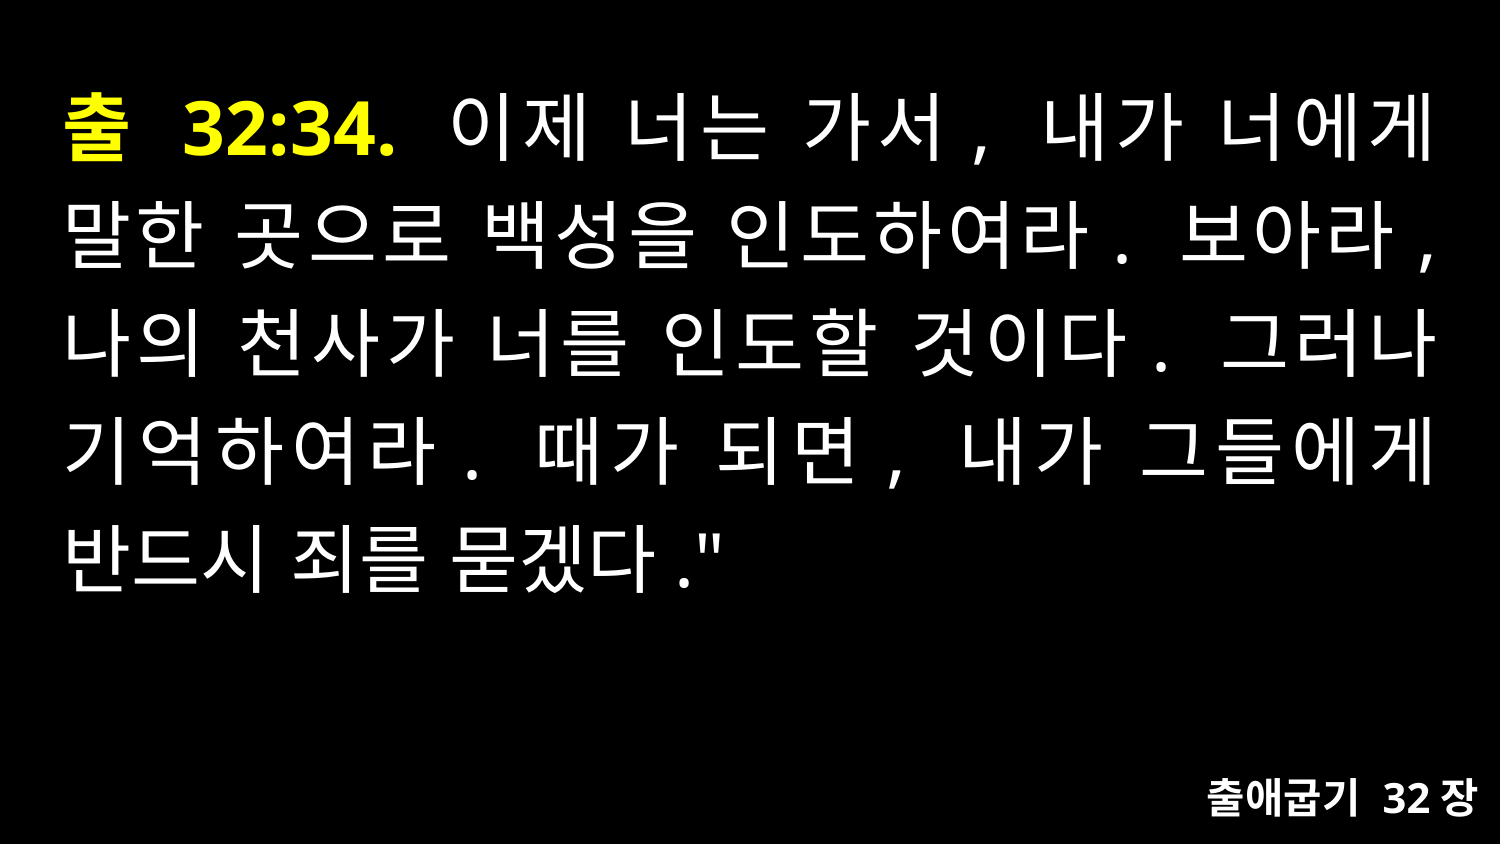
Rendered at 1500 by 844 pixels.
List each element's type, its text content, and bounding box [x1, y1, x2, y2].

subtitle 출애굽기 32장 [916, 770, 1500, 844]
title 출 32:34. 이제 너는 가서, 내가 너에게 말한 곳으로 백성을 인도하여라. 보아라, 나의 천사가 너를 인도할 것이다. 그러나 기억하여라. 때가 되면, 내가 그들에게 반드시 죄를 묻겠다." [0, 0, 1500, 844]
